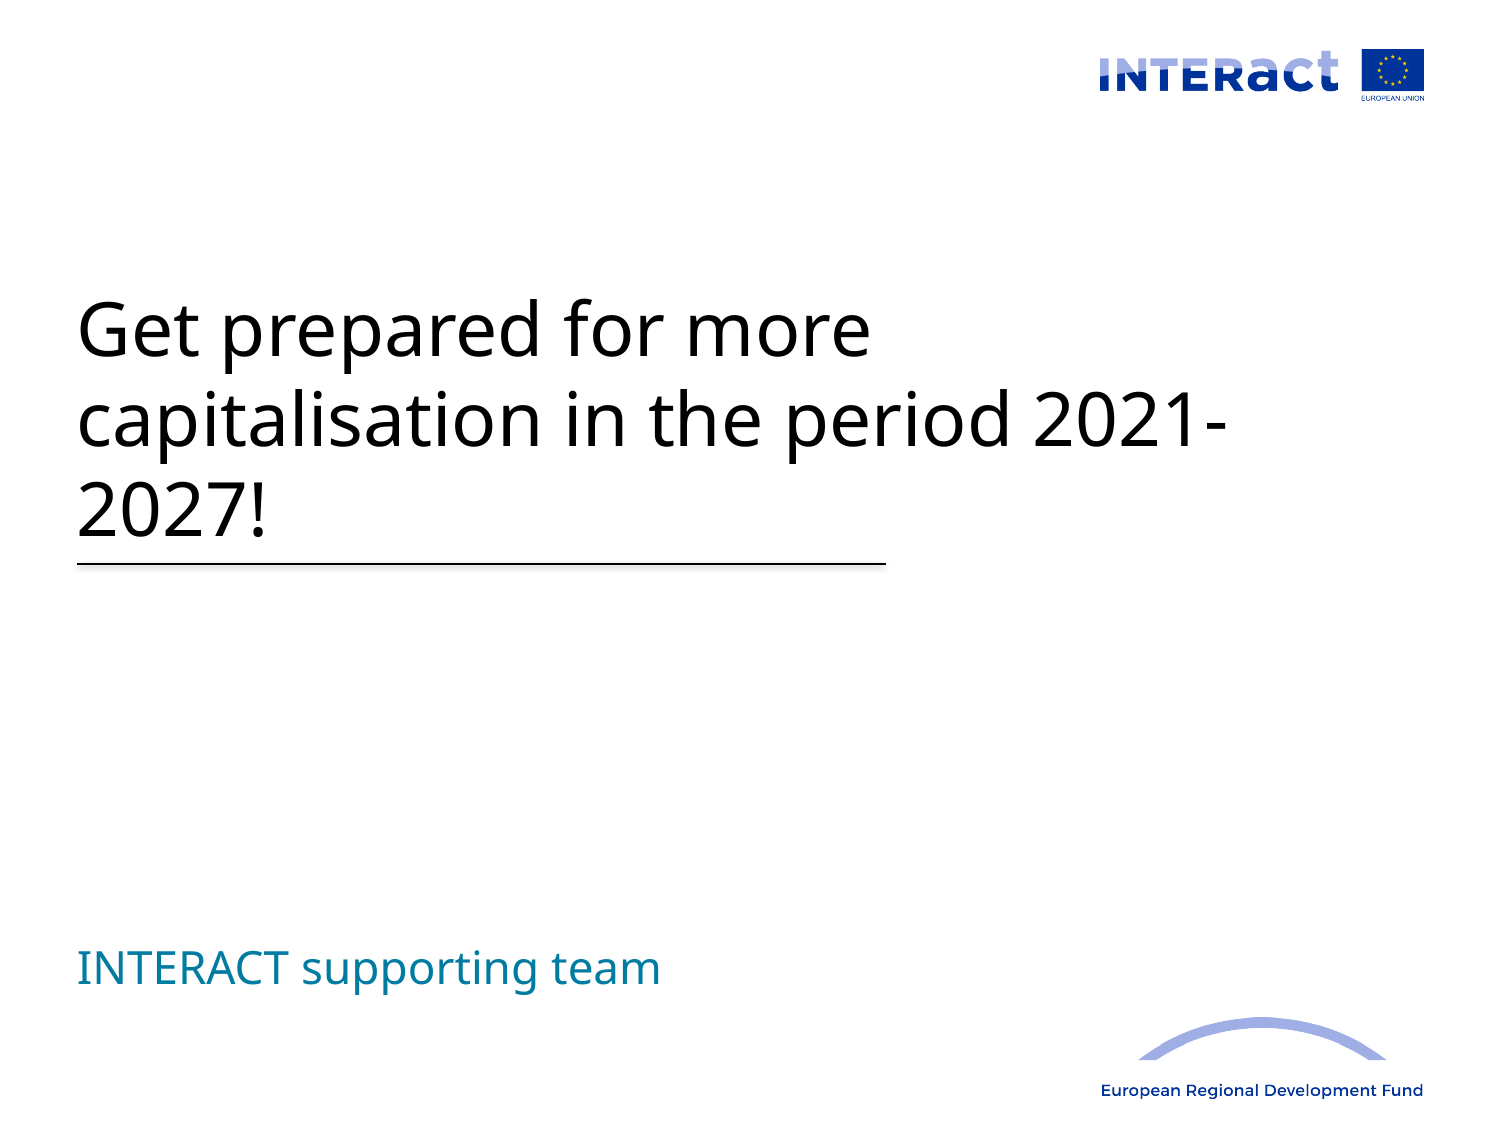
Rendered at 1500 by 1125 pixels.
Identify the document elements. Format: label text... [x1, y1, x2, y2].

title Get prepared for more capitalisation in the period 2021-2027! [76, 278, 1303, 552]
list INTERACT supporting team [76, 938, 1088, 1002]
picture [1100, 1017, 1424, 1099]
picture [1100, 49, 1424, 101]
